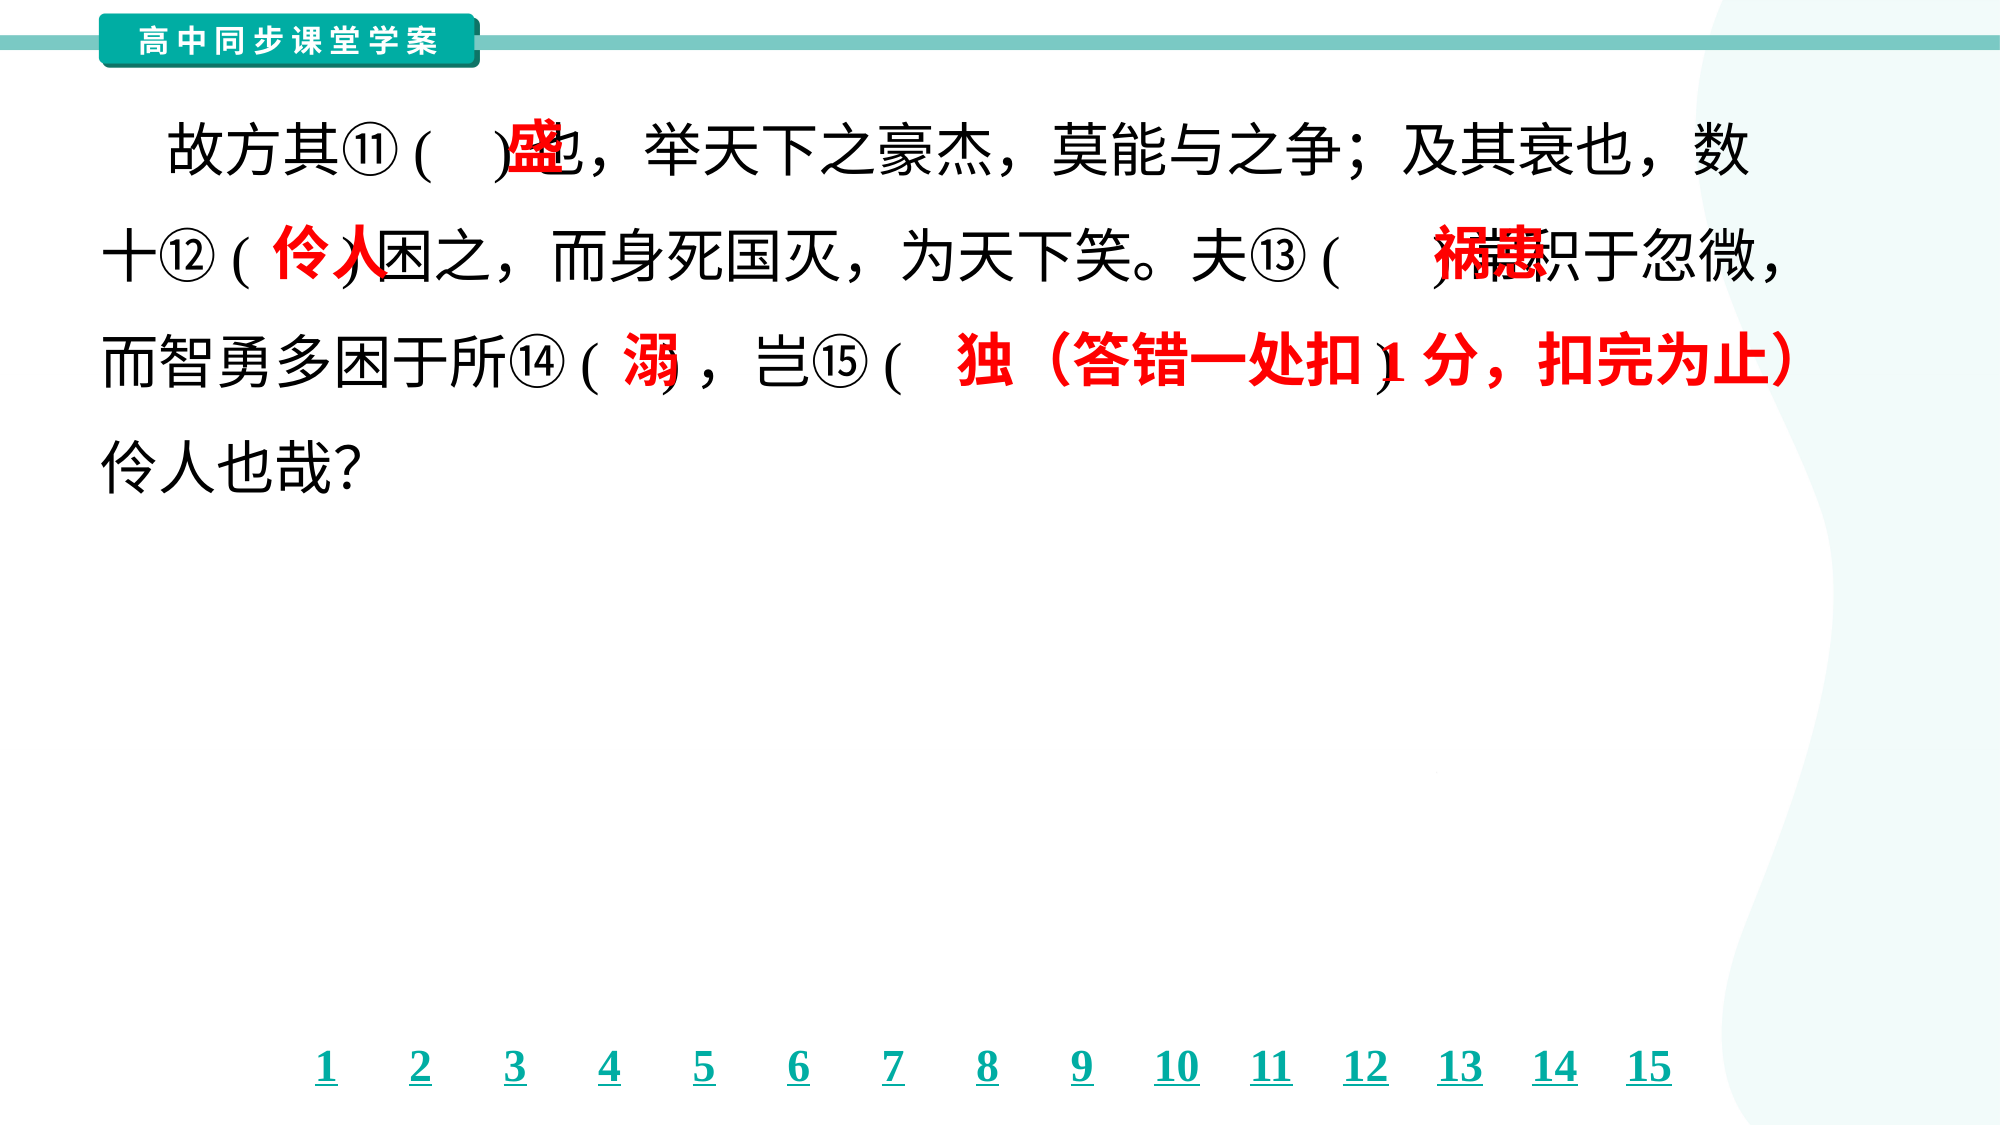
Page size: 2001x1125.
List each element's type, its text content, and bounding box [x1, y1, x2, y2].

text_box 盛 [484, 78, 586, 181]
text_box 独（答错一处扣1分，扣完为止） [946, 290, 1839, 393]
text_box 祸患 [1411, 184, 1572, 287]
text_box 故方其⑪( )也，举天下之豪杰，莫能与之争；及其衰也，数 十⑫( )困之，而身死国灭，为天下笑。夫⑬( )常积于忽微， 而智勇多困于所⑭( )，岂⑮( ) 伶人也哉？ [100, 76, 1899, 502]
text_box 溺 [601, 290, 703, 393]
text_box 伶人 [251, 184, 411, 287]
picture [0, 0, 2000, 1125]
